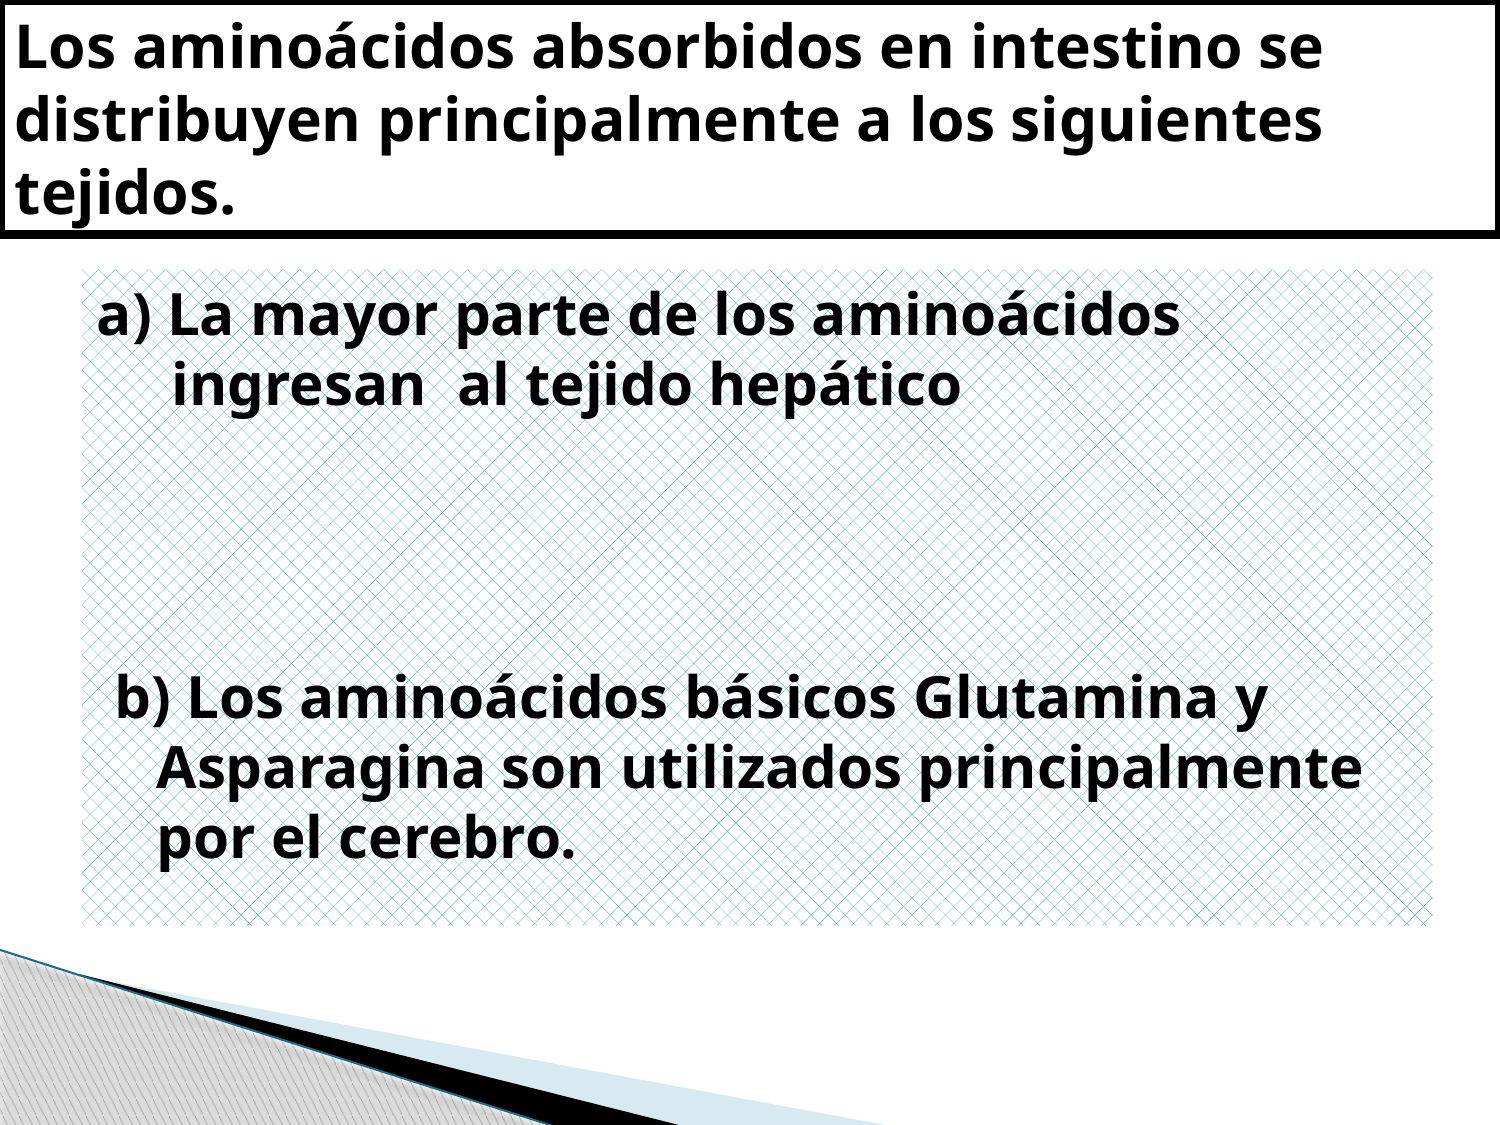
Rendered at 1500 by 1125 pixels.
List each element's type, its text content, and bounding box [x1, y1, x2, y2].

title Los aminoácidos absorbidos en intestino se distribuyen principalmente a los siguientes tejidos. [0, 0, 1500, 239]
list a) La mayor parte de los aminoácidos ingresan al tejido hepático b) Los aminoácidos básicos Glutamina y Asparagina son utilizados principalmente por el cerebro. [82, 269, 1433, 926]
